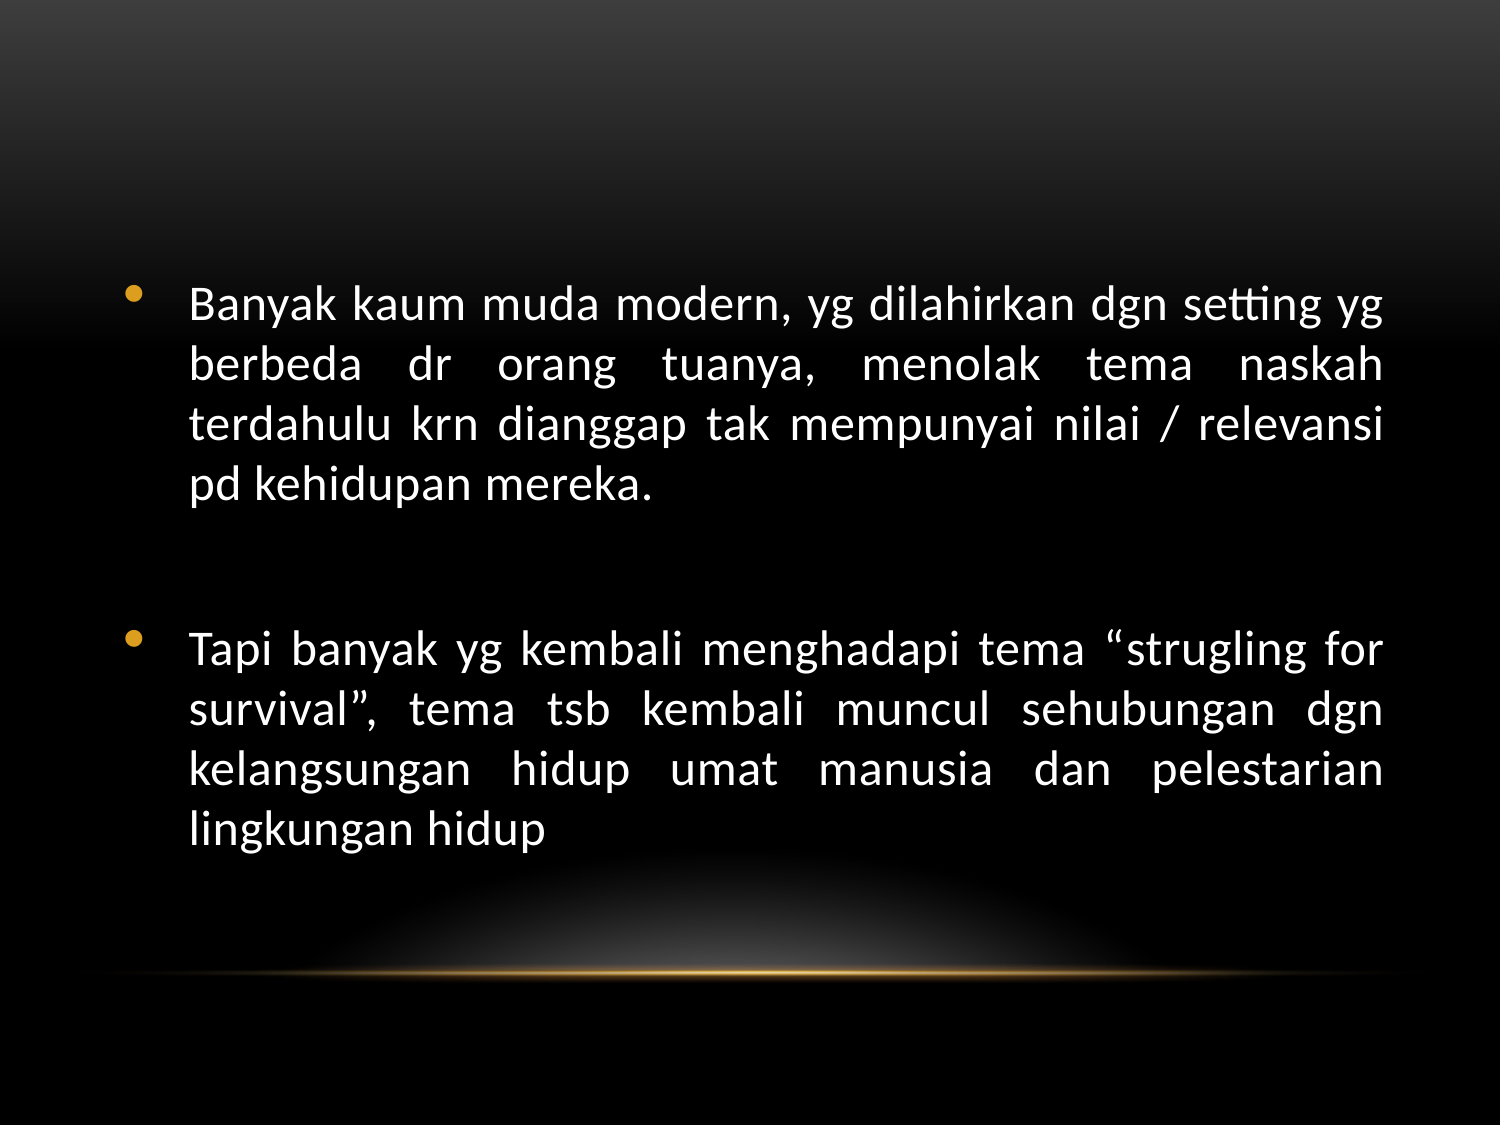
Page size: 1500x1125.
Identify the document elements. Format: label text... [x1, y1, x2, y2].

picture [0, 0, 1500, 1125]
list Banyak kaum muda modern, yg dilahirkan dgn setting yg berbeda dr orang tuanya, menolak tema naskah terdahulu krn dianggap tak mempunyai nilai / relevansi pd kehidupan mereka. Tapi banyak yg kembali menghadapi tema “strugling for survival”, tema tsb kembali muncul sehubungan dgn kelangsungan hidup umat manusia dan pelestarian lingkungan hidup [99, 262, 1400, 938]
